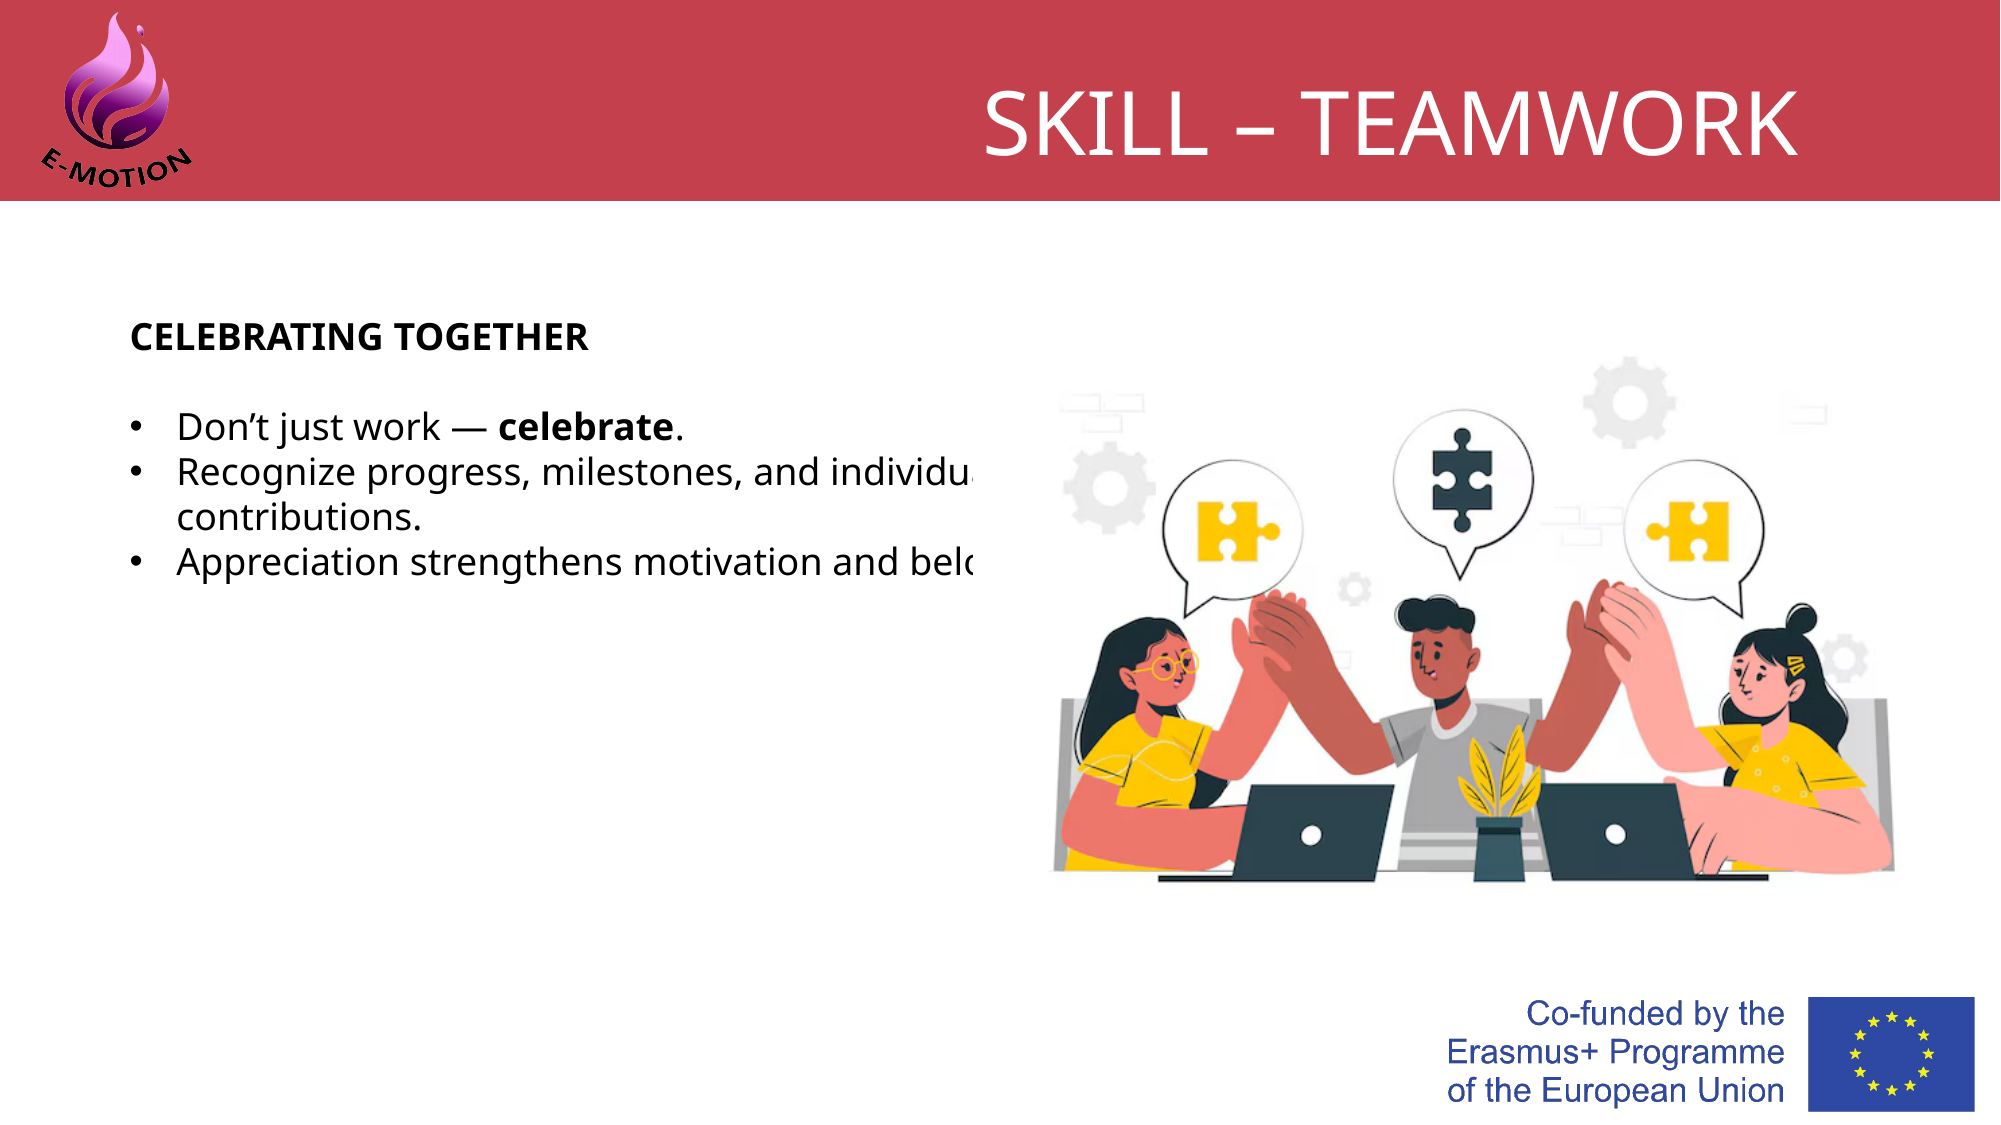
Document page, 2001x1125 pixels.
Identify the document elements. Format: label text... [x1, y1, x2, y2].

picture [973, 305, 1969, 969]
text_box SKILL – TEAMWORK [556, 59, 1815, 305]
picture [1396, 995, 1975, 1116]
picture [0, 0, 253, 247]
text_box CELEBRATING TOGETHER Don’t just work — celebrate. Recognize progress, milestones, and individual contributions. Appreciation strengthens motivation and belonging. [114, 305, 970, 591]
